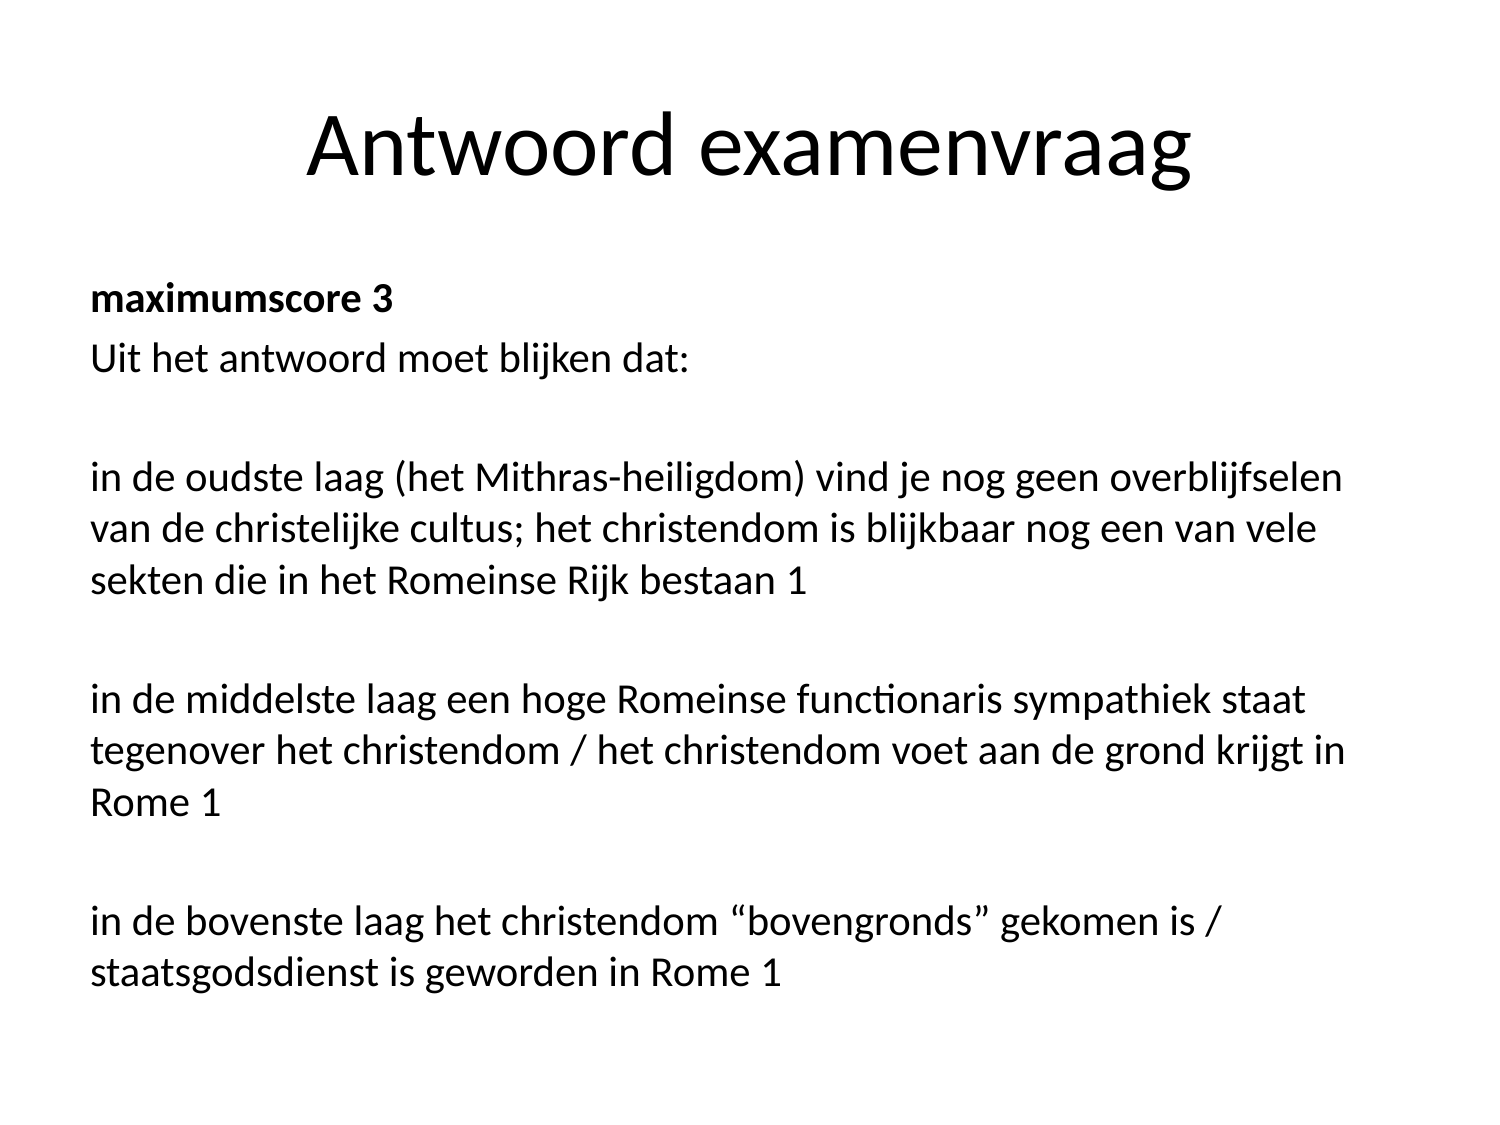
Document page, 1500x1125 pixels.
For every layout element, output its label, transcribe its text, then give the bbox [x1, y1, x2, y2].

title Antwoord examenvraag [75, 45, 1425, 233]
list maximumscore 3 Uit het antwoord moet blijken dat: in de oudste laag (het Mithras-heiligdom) vind je nog geen overblijfselen van de christelijke cultus; het christendom is blijkbaar nog een van vele sekten die in het Romeinse Rijk bestaan 1 in de middelste laag een hoge Romeinse functionaris sympathiek staat tegenover het christendom / het christendom voet aan de grond krijgt in Rome 1 in de bovenste laag het christendom “bovengronds” gekomen is / staatsgodsdienst is geworden in Rome 1 [75, 262, 1425, 1005]
